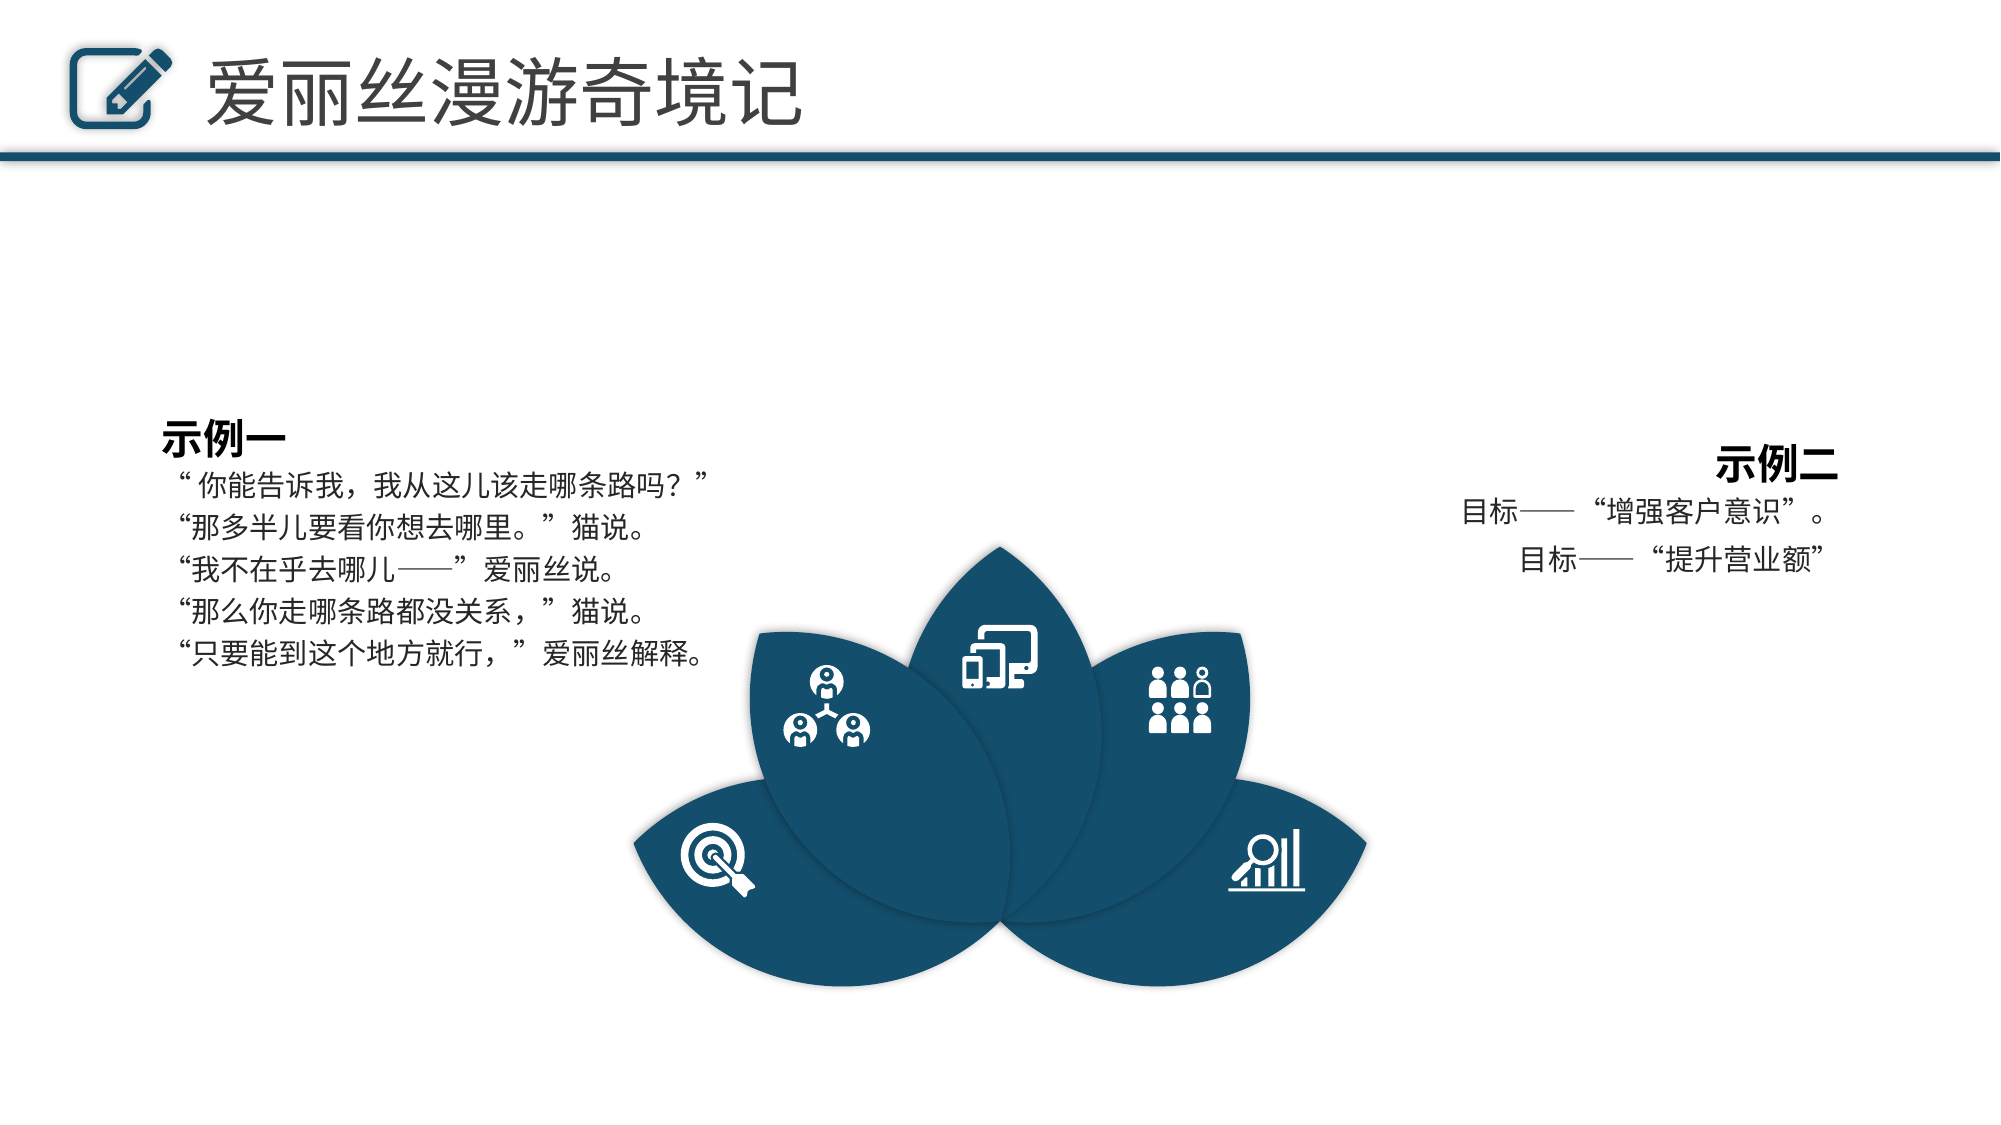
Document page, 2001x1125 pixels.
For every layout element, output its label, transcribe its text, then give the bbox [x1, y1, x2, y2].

text_box 爱丽丝漫游奇境记 [204, 45, 822, 136]
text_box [1309, 420, 1856, 583]
text_box [148, 48, 173, 72]
text_box [106, 59, 162, 115]
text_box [147, 395, 743, 677]
text_box [69, 48, 151, 130]
text_box [0, 151, 2000, 162]
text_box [629, 546, 1371, 984]
